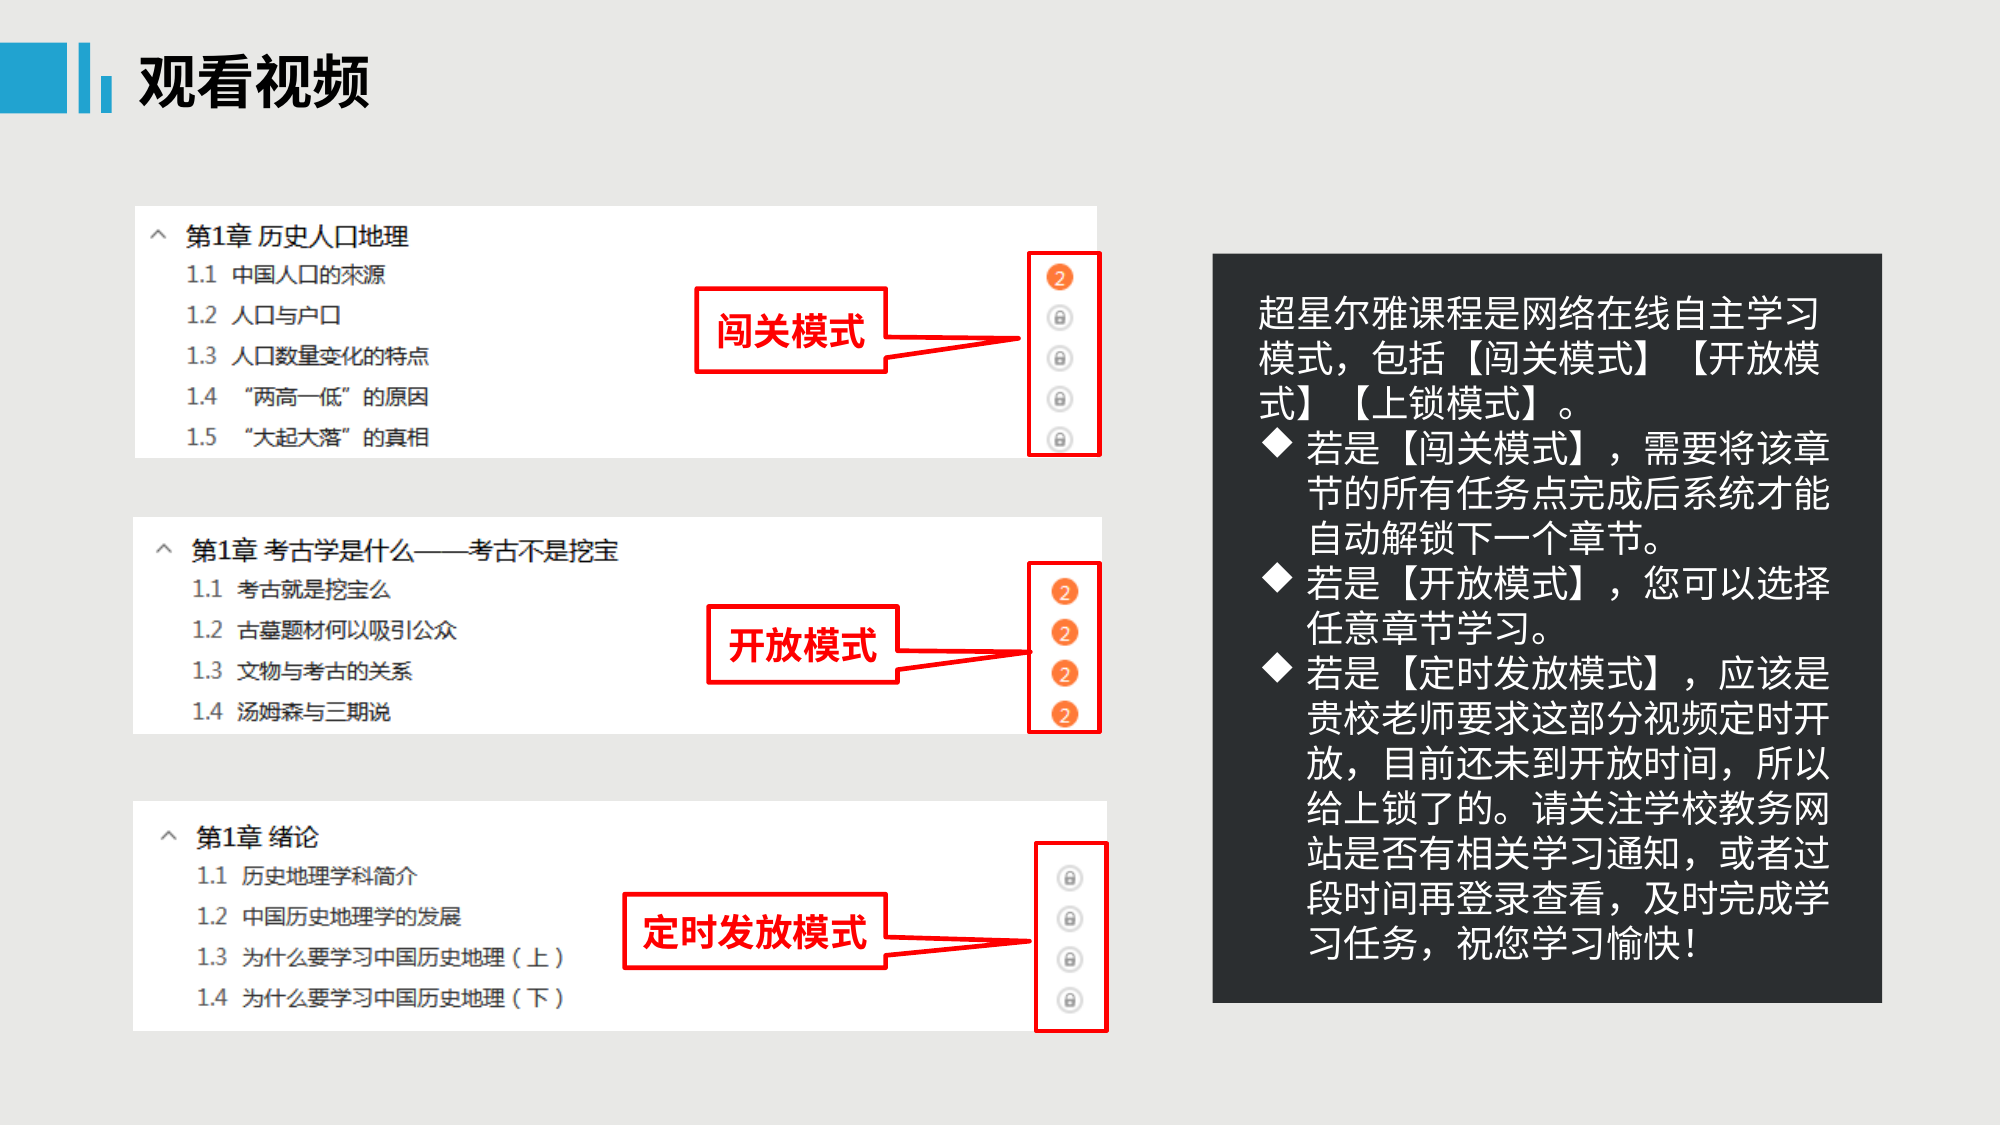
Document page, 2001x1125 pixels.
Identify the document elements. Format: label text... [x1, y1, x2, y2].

text_box 超星尔雅课程是网络在线自主学习模式，包括【闯关模式】【开放模式】【上锁模式】。 若是【闯关模式】，需要将该章节的所有任务点完成后系统才能自动解锁下一个章节。 若是【开放模式】，您可以选择任意章节学习。 若是【定时发放模式】，应该是贵校老师要求这部分视频定时开放，目前还未到开放时间，所以给上锁了的。请关注学校教务网站是否有相关学习通知，或者过段时间再登录查看，及时完成学习任务，祝您学习愉快！ [1244, 282, 1859, 972]
text_box 观看视频 [123, 38, 460, 124]
picture [132, 800, 1107, 1032]
text_box [1210, 251, 1884, 1005]
picture [132, 517, 1103, 734]
picture [134, 206, 1097, 459]
text_box [77, 41, 92, 116]
text_box [99, 74, 114, 115]
text_box [0, 41, 69, 116]
